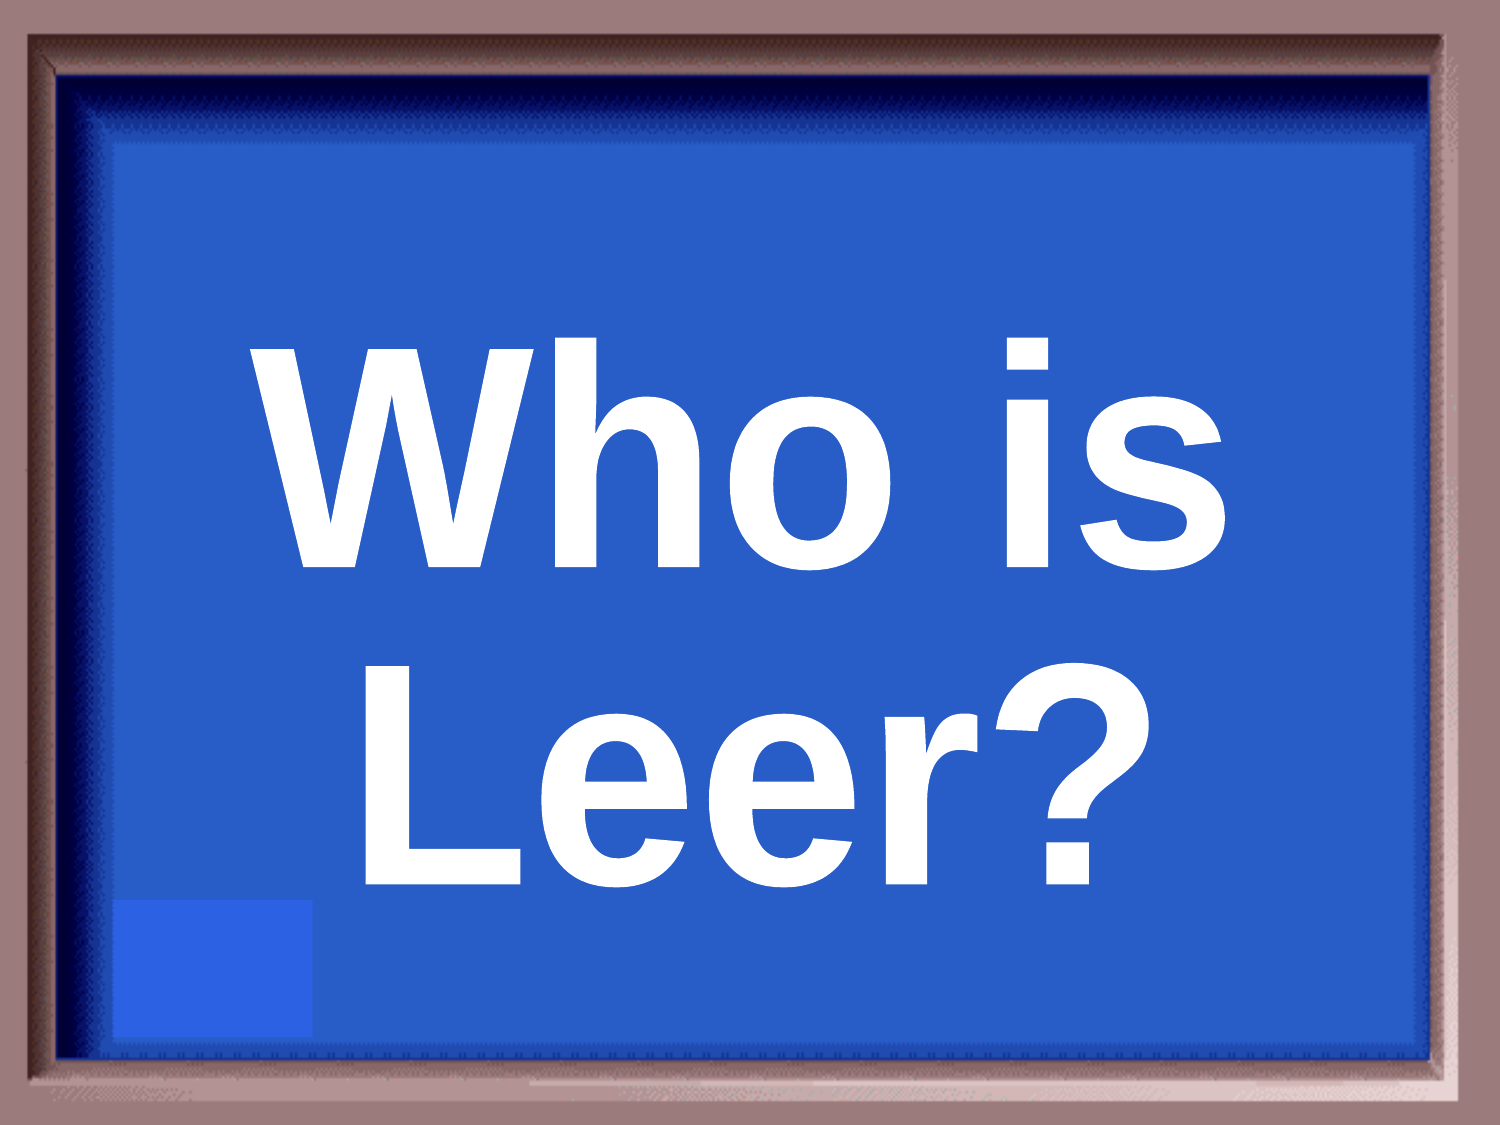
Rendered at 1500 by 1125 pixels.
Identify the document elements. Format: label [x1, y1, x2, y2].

text_box [112, 899, 313, 1038]
picture [0, 0, 1500, 1125]
